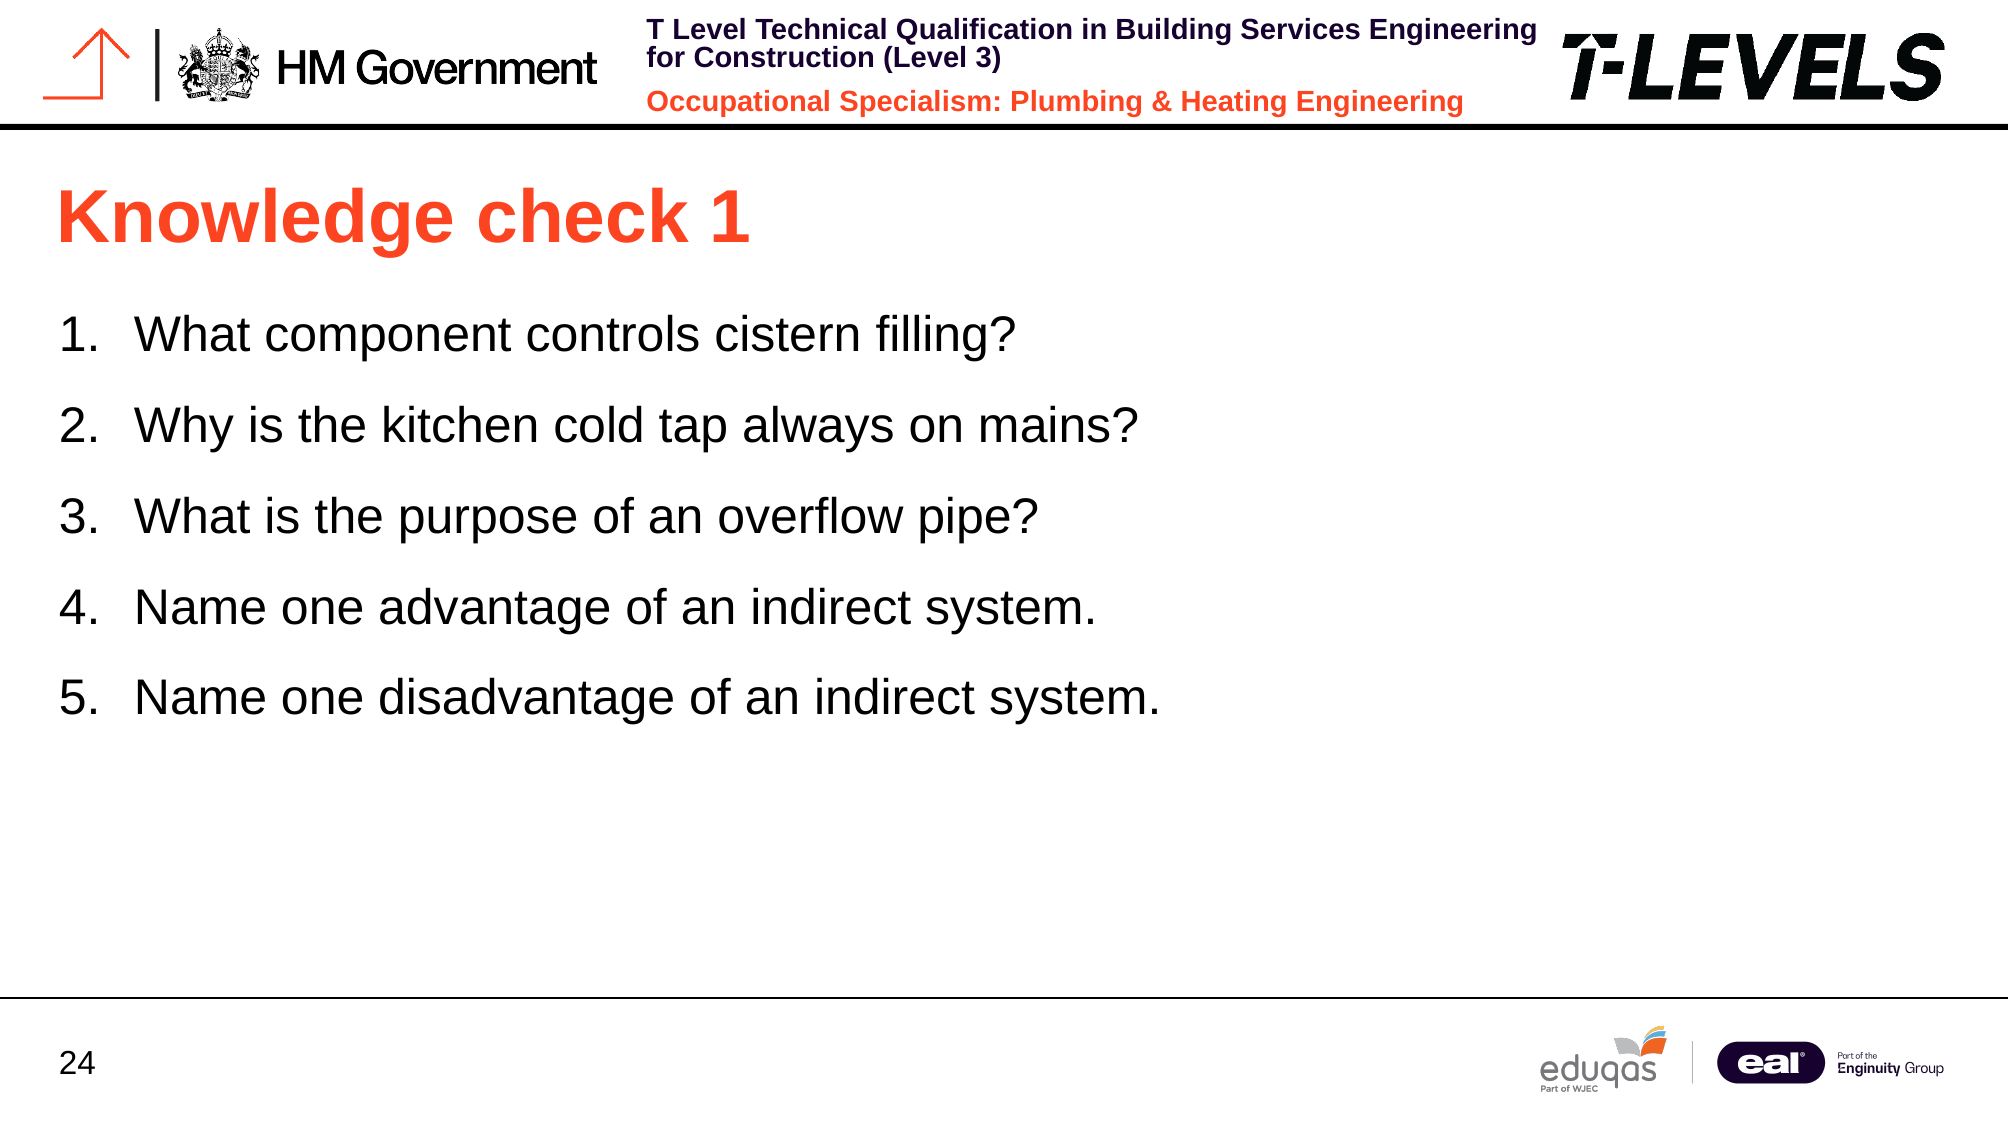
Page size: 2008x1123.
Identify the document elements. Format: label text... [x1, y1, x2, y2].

title Knowledge check 1 [41, 111, 1949, 314]
picture [1543, 25, 1964, 108]
picture [155, 28, 597, 102]
picture [1535, 1021, 1949, 1097]
picture [38, 27, 136, 100]
list What component controls cistern filling? Why is the kitchen cold tap always on mains? What is the purpose of an overflow pipe? Name one advantage of an indirect system. Name one disadvantage of an indirect system. [59, 295, 1949, 943]
